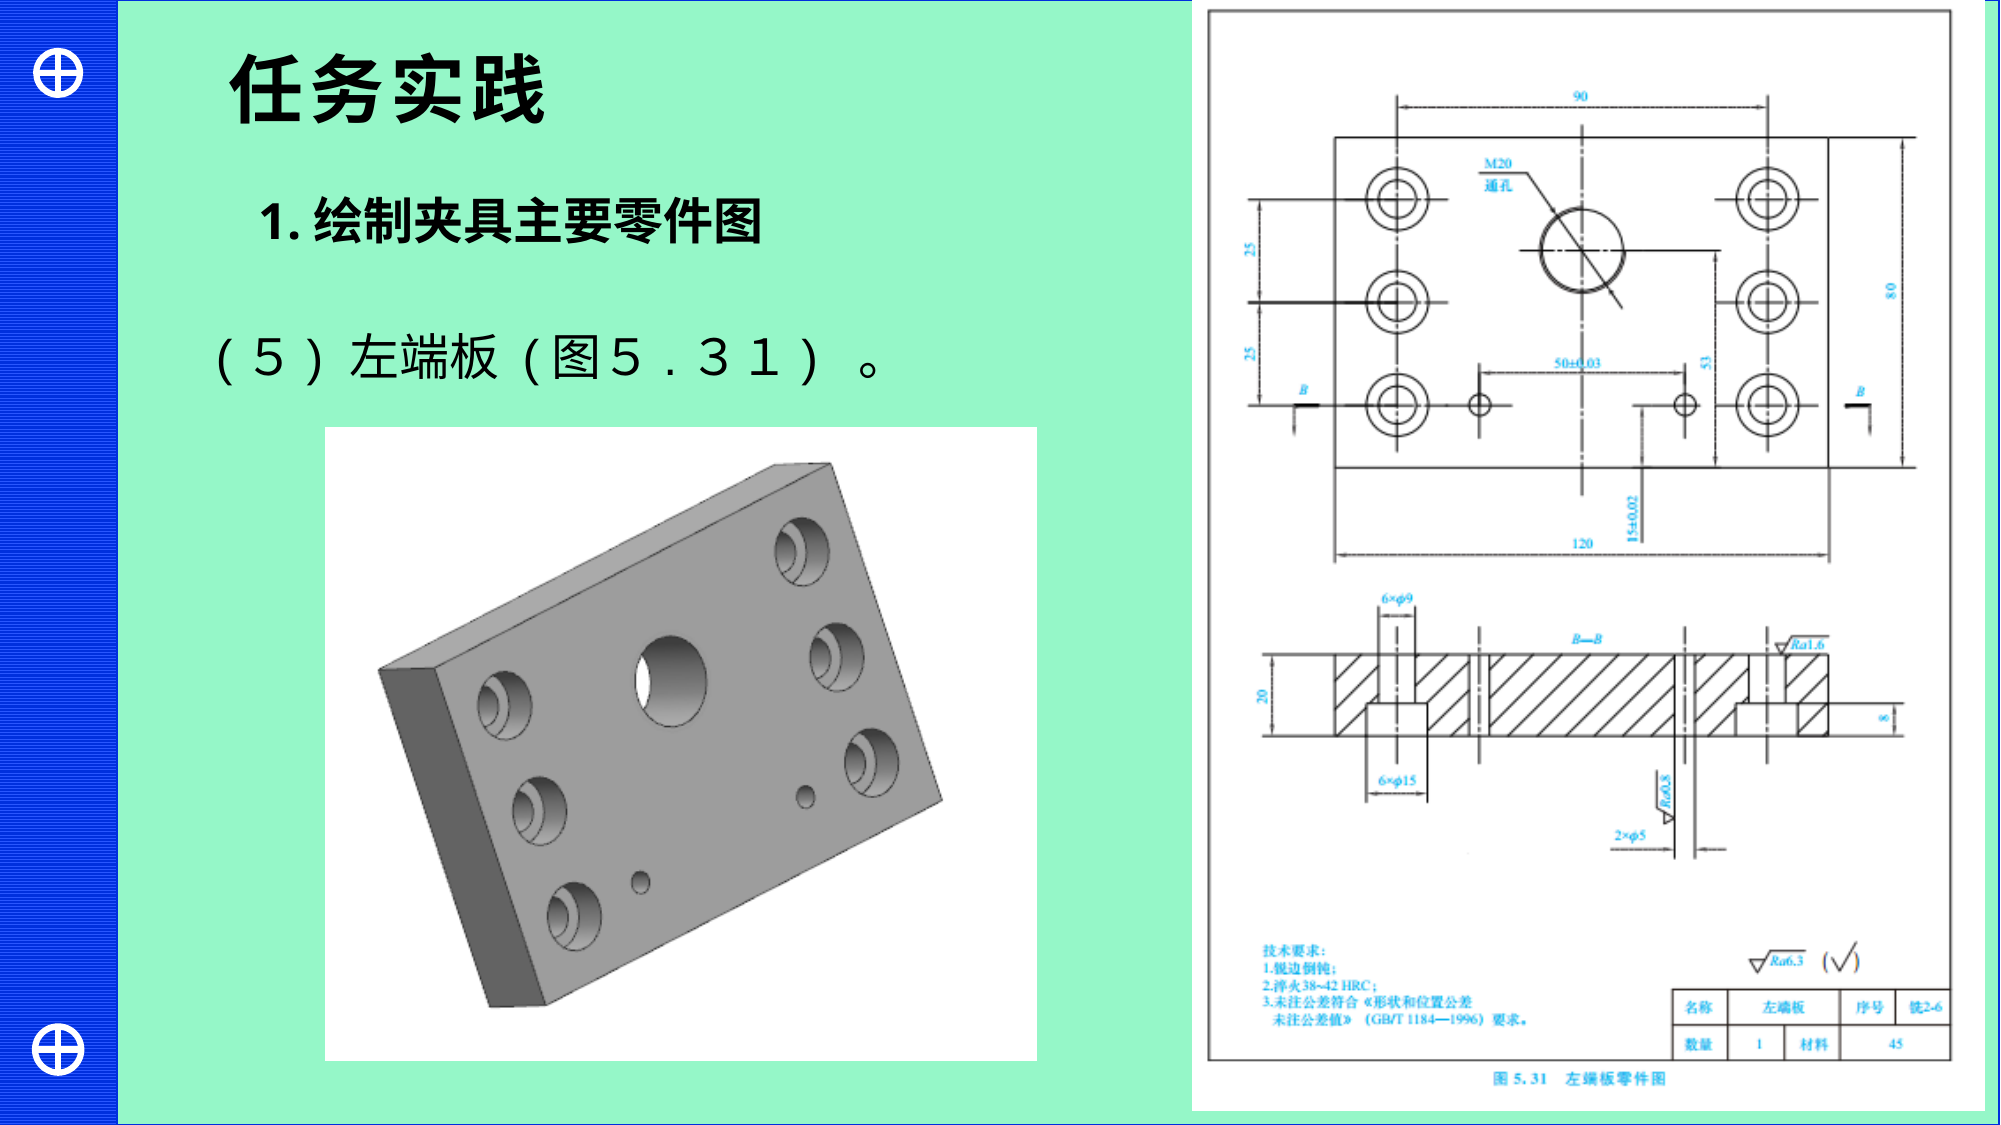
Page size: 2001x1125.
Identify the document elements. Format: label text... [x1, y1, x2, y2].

picture [1192, 0, 1985, 1111]
text_box (５) 左端板 (图５.３１) 。 [126, 287, 1192, 428]
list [325, 427, 1037, 1061]
text_box 1.绘制夹具主要零件图 [243, 182, 1192, 258]
text_box 任务实践 [126, 18, 1192, 140]
